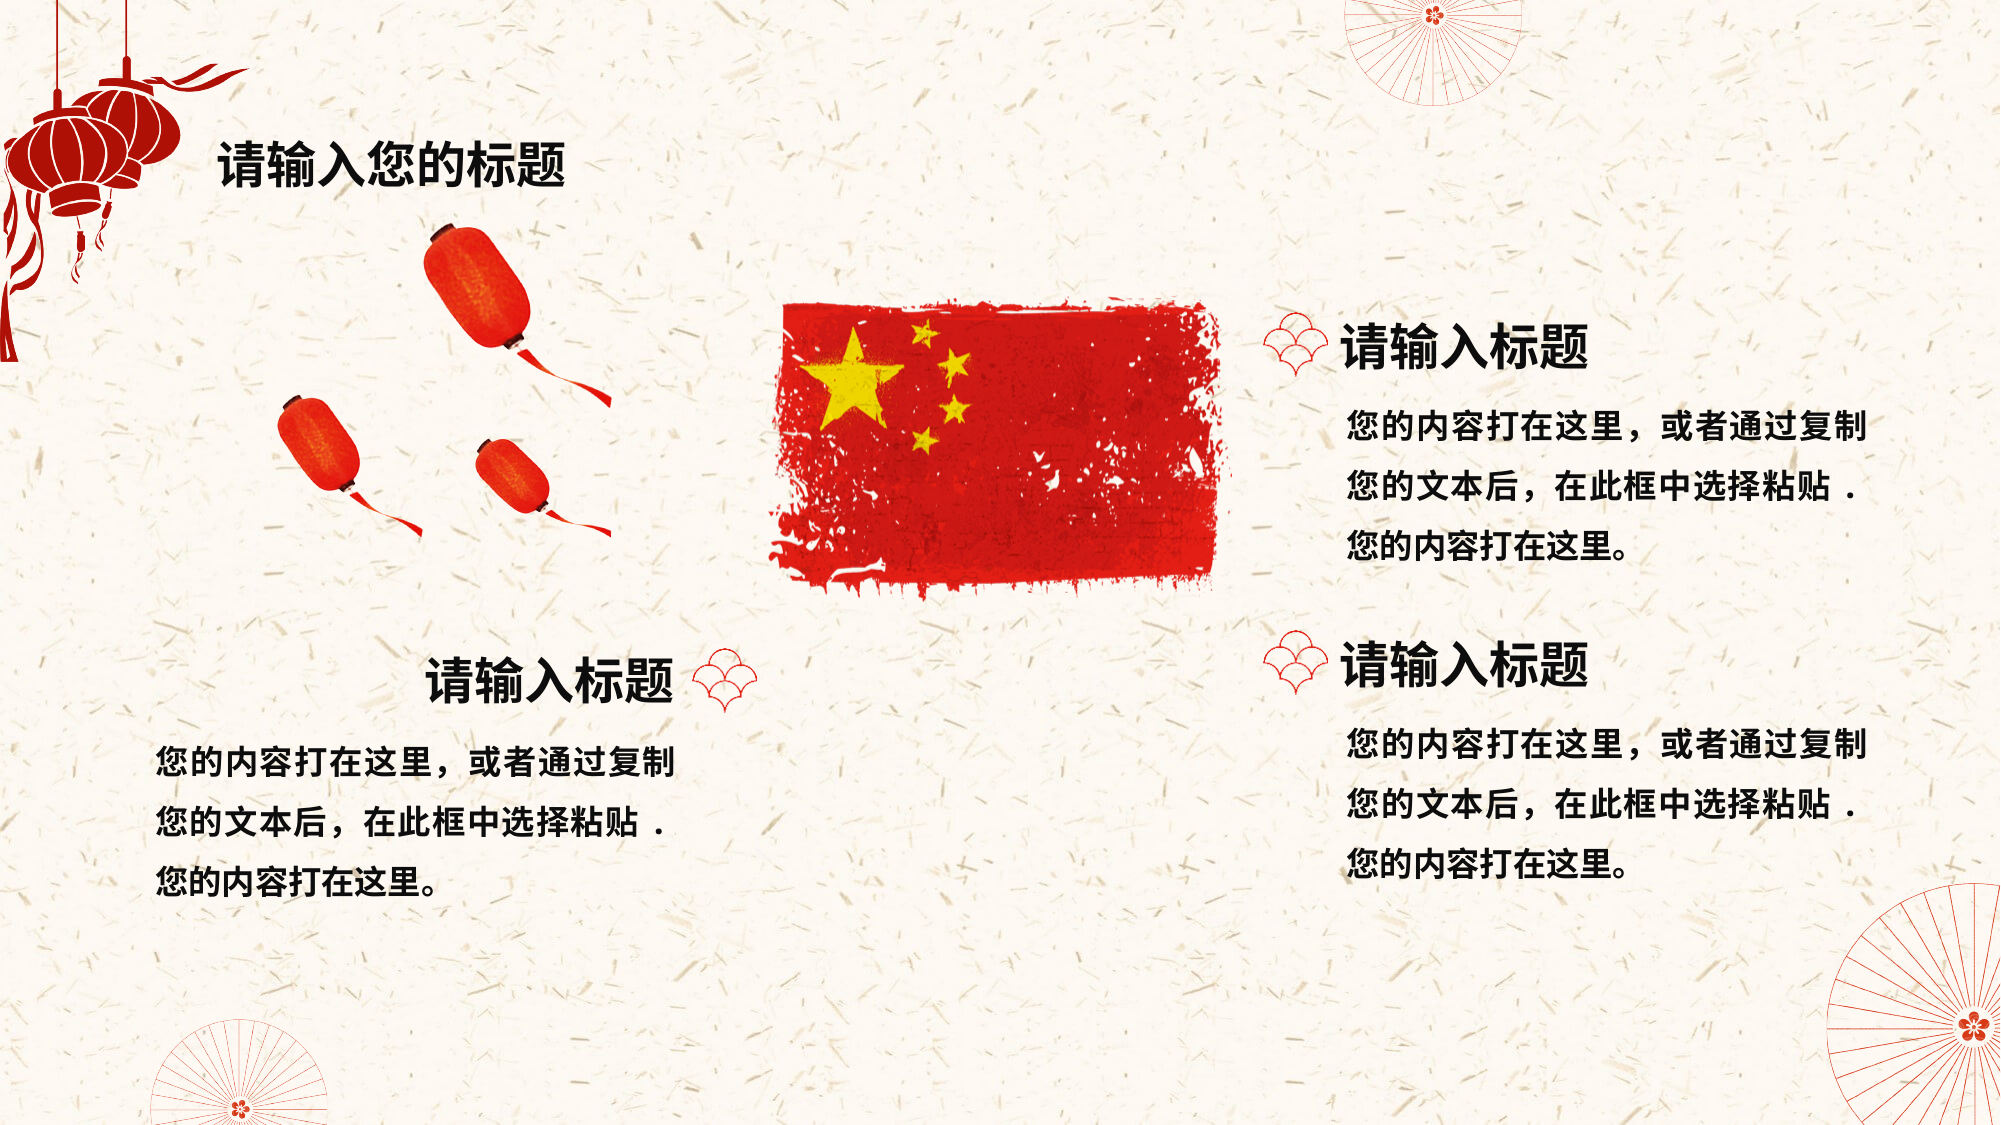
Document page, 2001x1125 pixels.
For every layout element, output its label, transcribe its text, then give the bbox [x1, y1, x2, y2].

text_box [1263, 625, 1869, 881]
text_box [1263, 307, 1869, 563]
picture [0, 0, 2001, 1125]
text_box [155, 642, 757, 899]
text_box 请输入您的标题 [250, 125, 597, 201]
